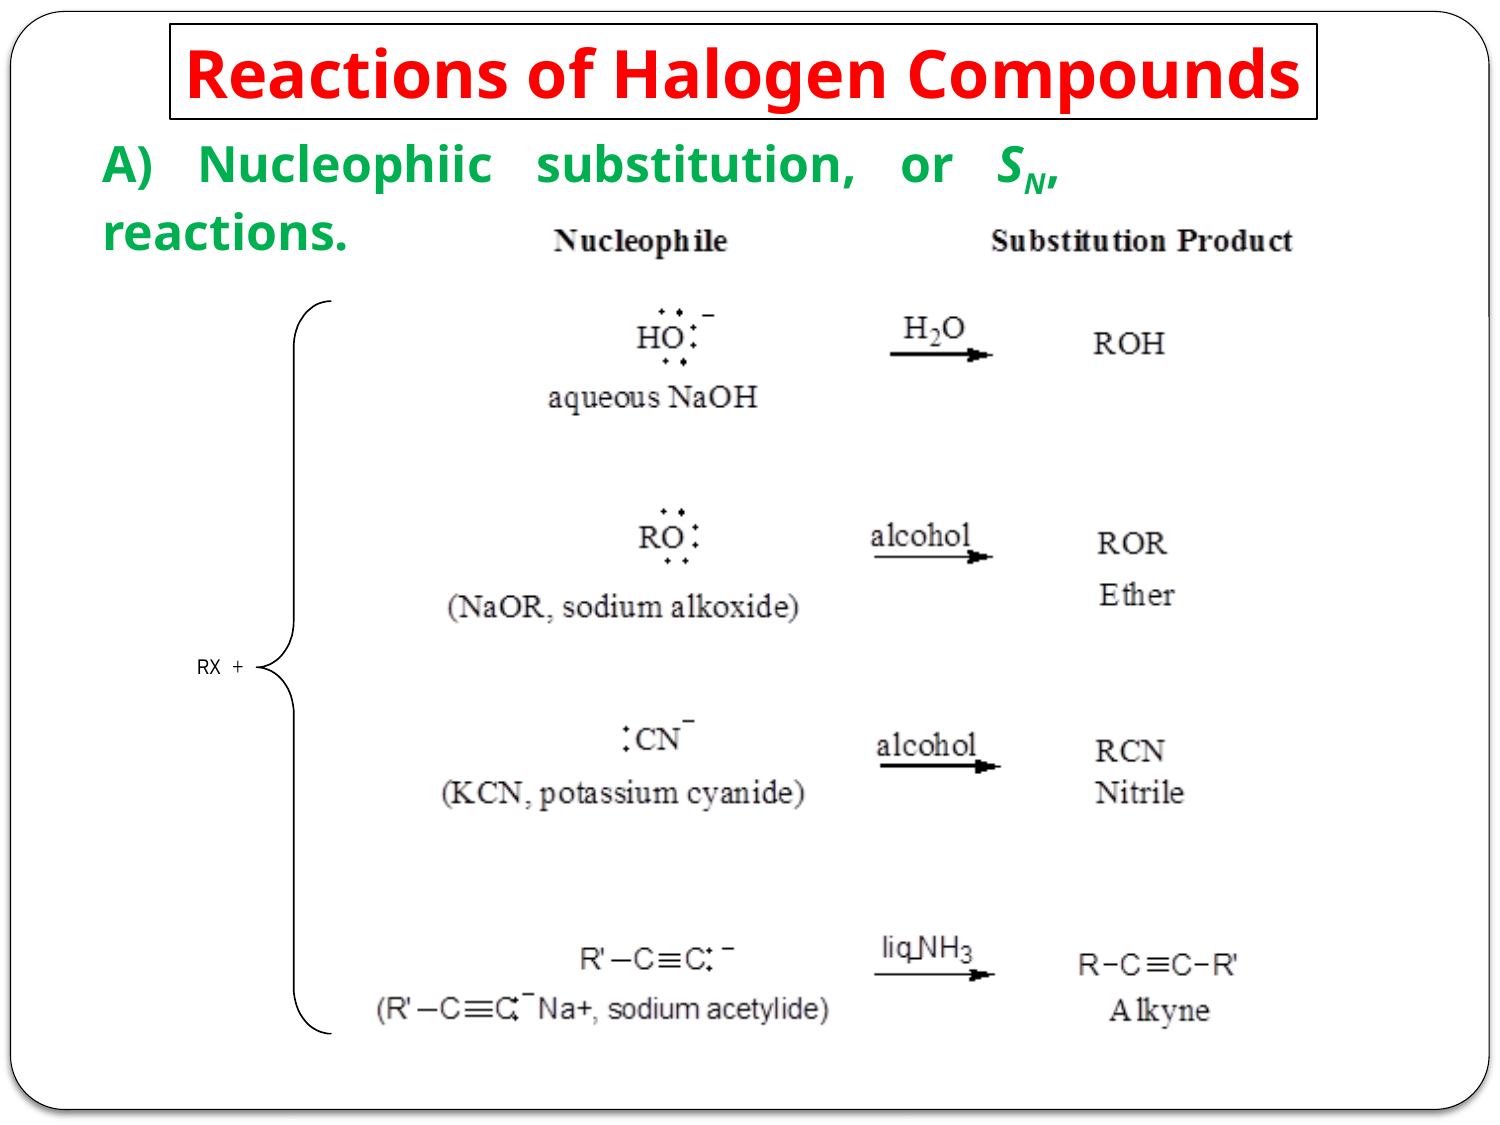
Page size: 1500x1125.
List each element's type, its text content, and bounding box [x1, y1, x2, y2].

text_box A) Nucleophiic substitution, or SN, reactions. [87, 124, 1075, 268]
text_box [193, 224, 1294, 1063]
text_box Reactions of Halogen Compounds [169, 23, 1318, 120]
